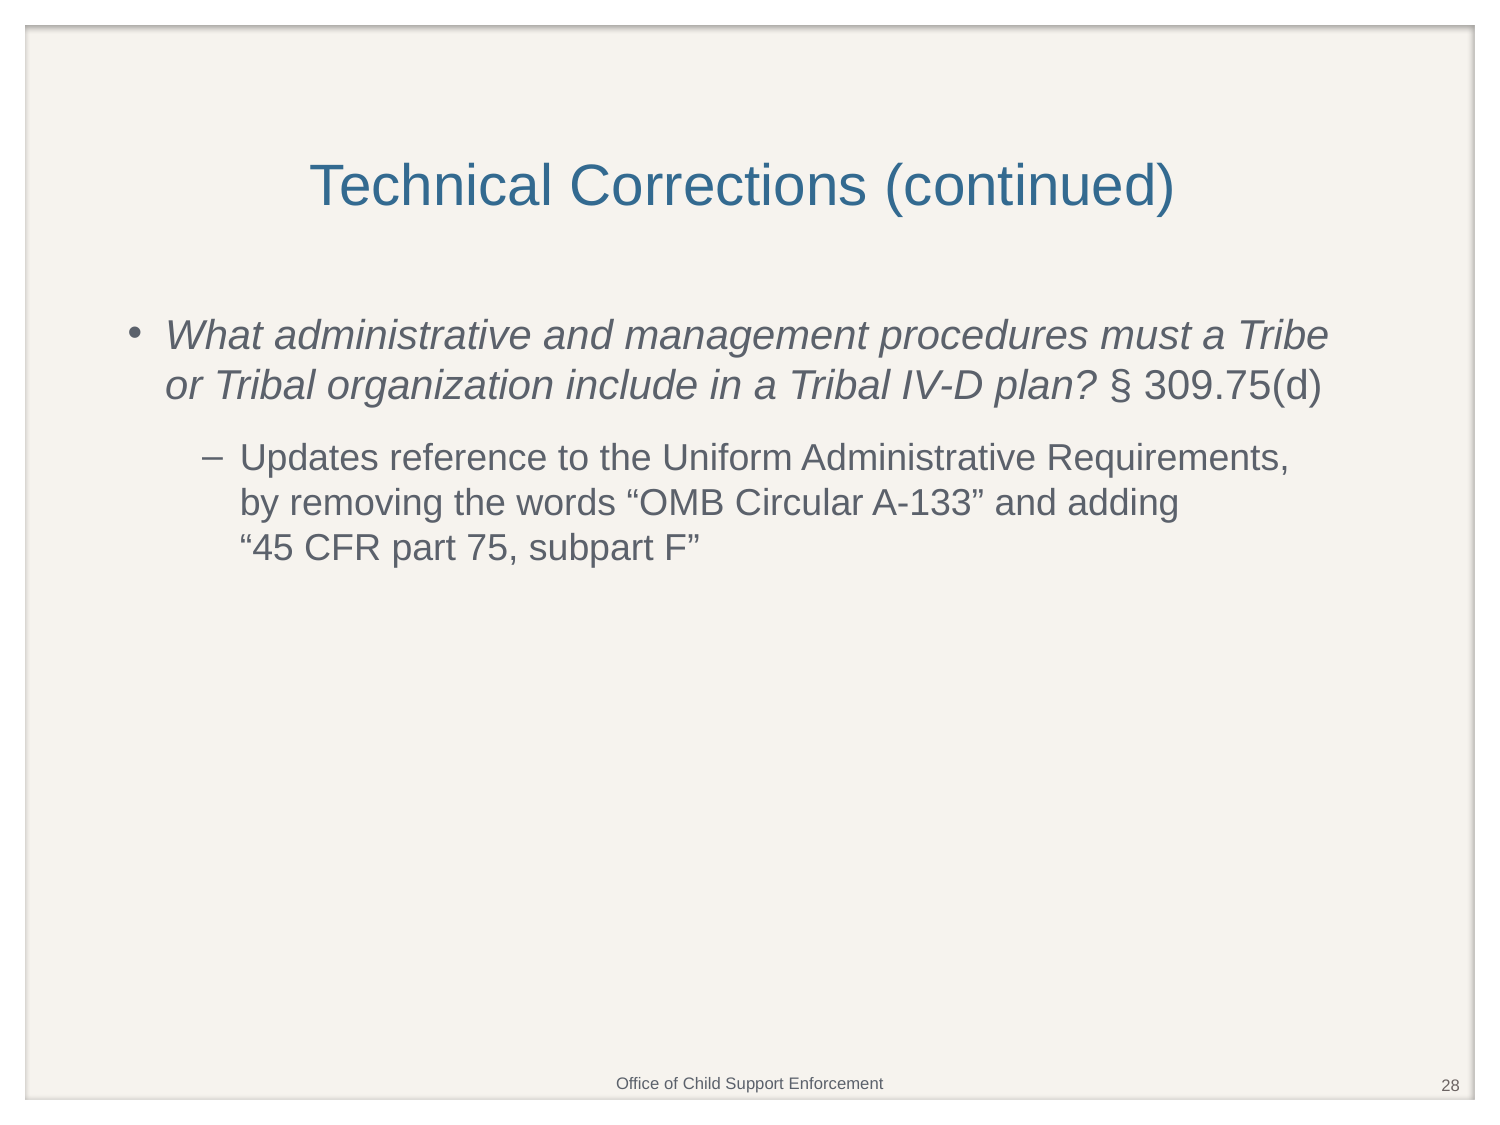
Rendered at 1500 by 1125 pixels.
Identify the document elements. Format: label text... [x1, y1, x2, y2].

title Technical Corrections (continued) [112, 139, 1375, 225]
list What administrative and management procedures must a Tribe or Tribal organization include in a Tribal IV-D plan? § 309.75(d) Updates reference to the Uniform Administrative Requirements, by removing the words “OMB Circular A-133” and adding “45 CFR part 75, subpart F” [112, 299, 1350, 875]
slide_number 28 [1125, 1067, 1475, 1103]
